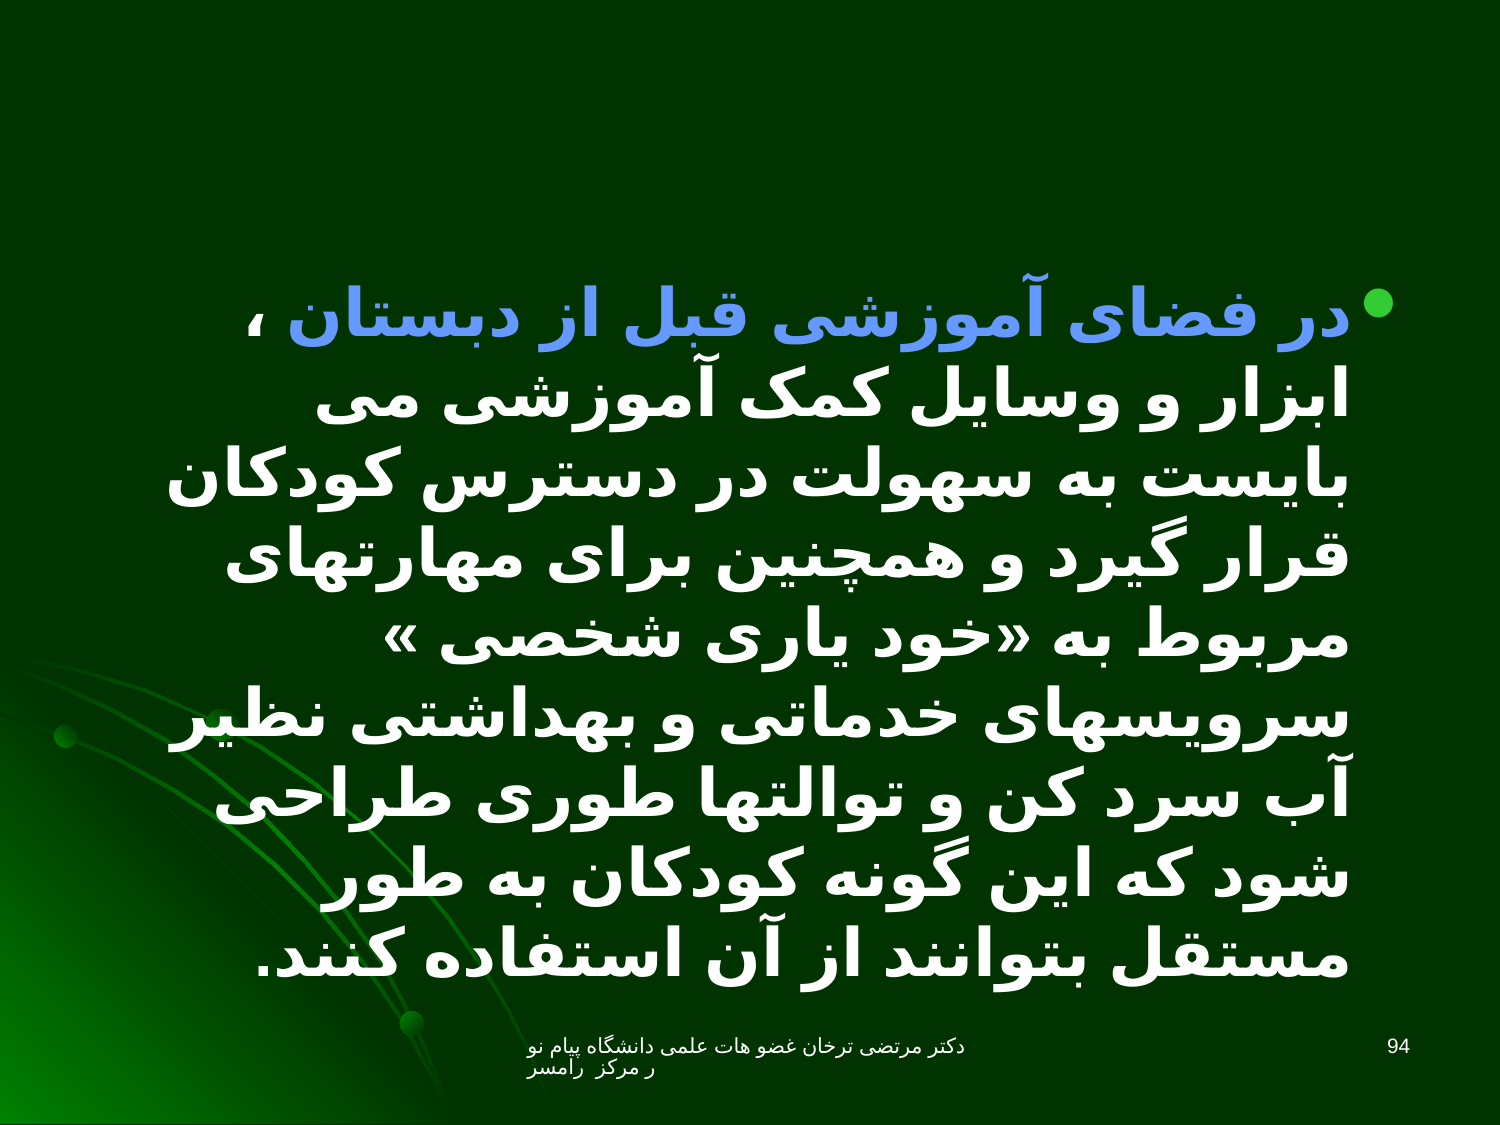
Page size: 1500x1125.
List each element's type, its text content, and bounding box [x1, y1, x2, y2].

footer دکتر مرتضی ترخان غضو هات علمی دانشگاه پیام نور مرکز رامسر [512, 1024, 988, 1101]
list در فضای آموزشی قبل از دبستان ، ابزار و وسایل کمک آموزشی می بایست به سهولت در دسترس کودکان قرار گیرد و همچنین برای مهارتهای مربوط به «خود یاری شخصی » سرویسهای خدماتی و بهداشتی نظیر آب سرد کن و توالتها طوری طراحی شود که این گونه کودکان به طور مستقل بتوانند از آن استفاده کنند. [74, 262, 1426, 1006]
slide_number 94 [1074, 1024, 1426, 1101]
